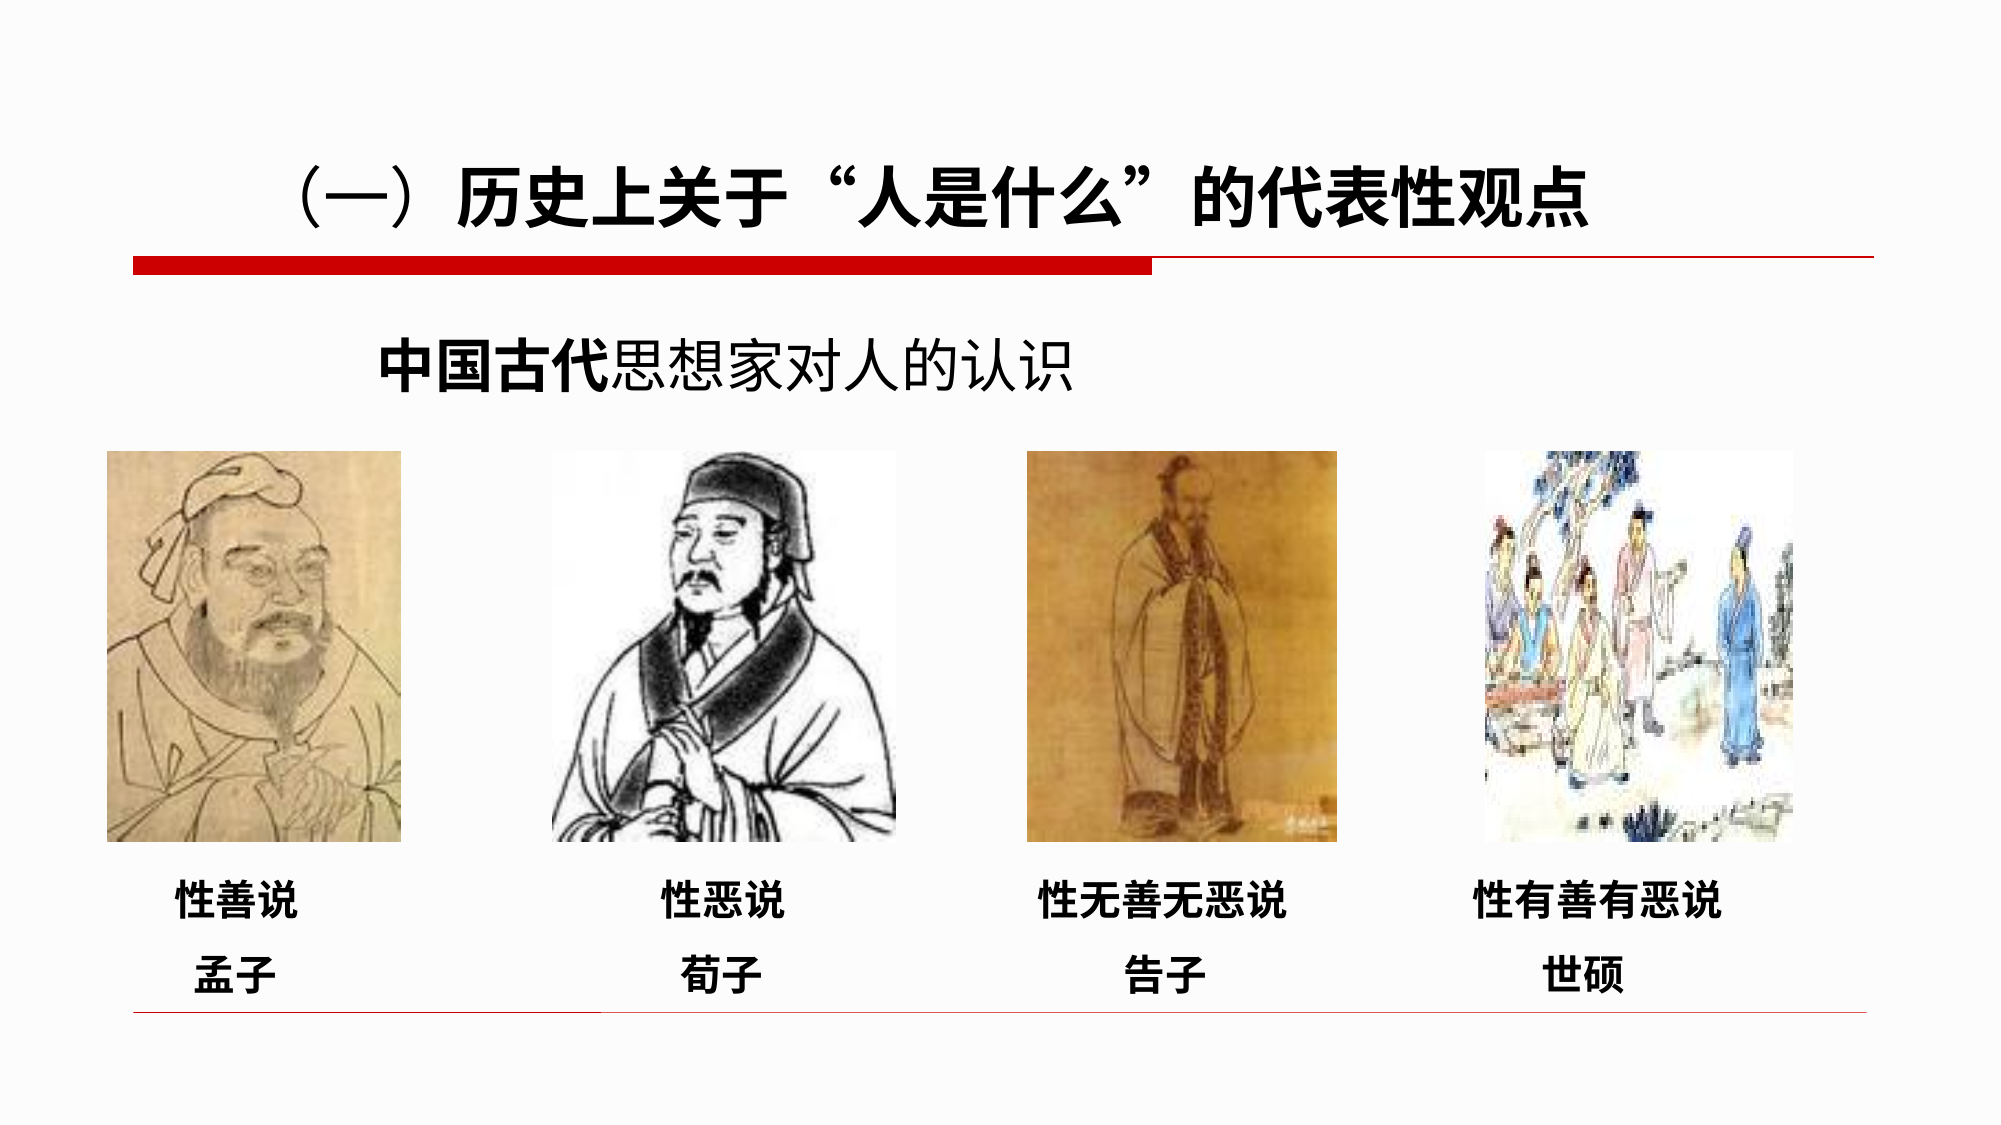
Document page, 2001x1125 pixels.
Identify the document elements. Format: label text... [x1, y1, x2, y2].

text_box 性无善无恶说 告子 [1022, 841, 1303, 1007]
picture [107, 450, 401, 842]
text_box 性有善有恶说 世硕 [1440, 841, 1739, 1007]
picture [1485, 451, 1793, 842]
text_box 性恶说 荀子 [645, 842, 810, 1007]
picture [552, 450, 896, 842]
picture [1027, 450, 1337, 842]
text_box 中国古代思想家对人的认识 [327, 304, 1729, 410]
text_box 性善说 孟子 [159, 842, 315, 1007]
text_box （一）历史上关于“人是什么”的代表性观点 [218, 148, 1620, 243]
